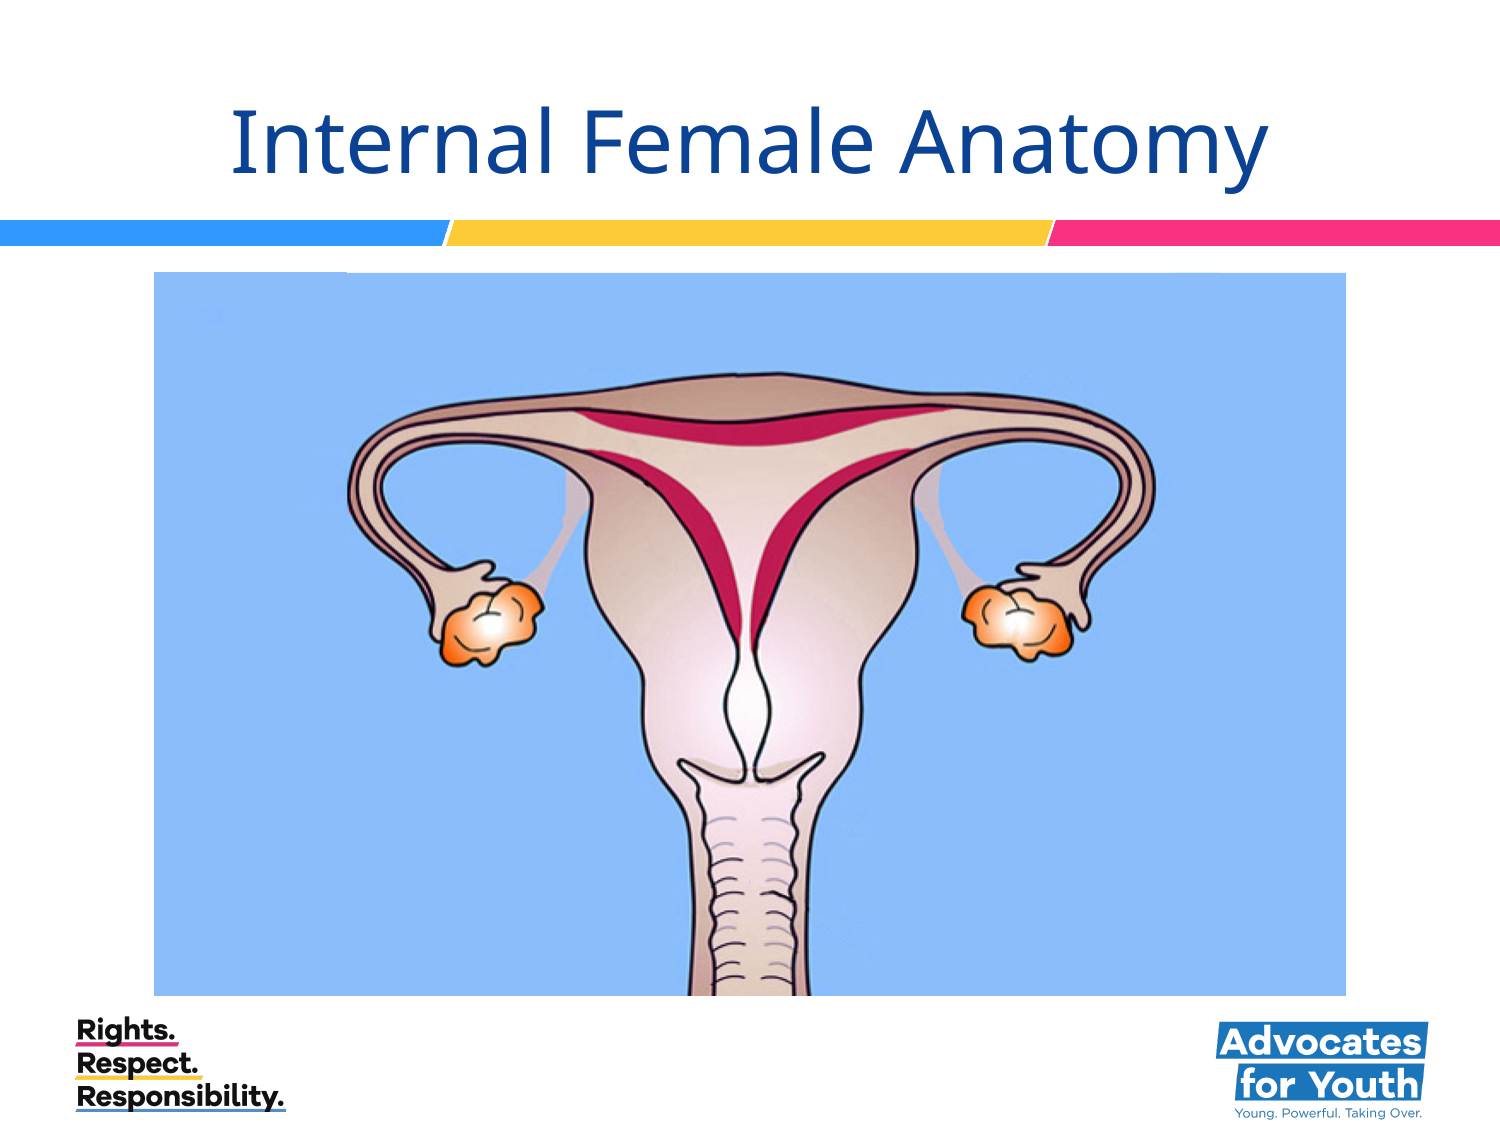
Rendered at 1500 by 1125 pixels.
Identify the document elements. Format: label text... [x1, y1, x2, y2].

picture [0, 207, 1500, 258]
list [153, 271, 1347, 996]
title Internal Female Anatomy [75, 45, 1425, 233]
